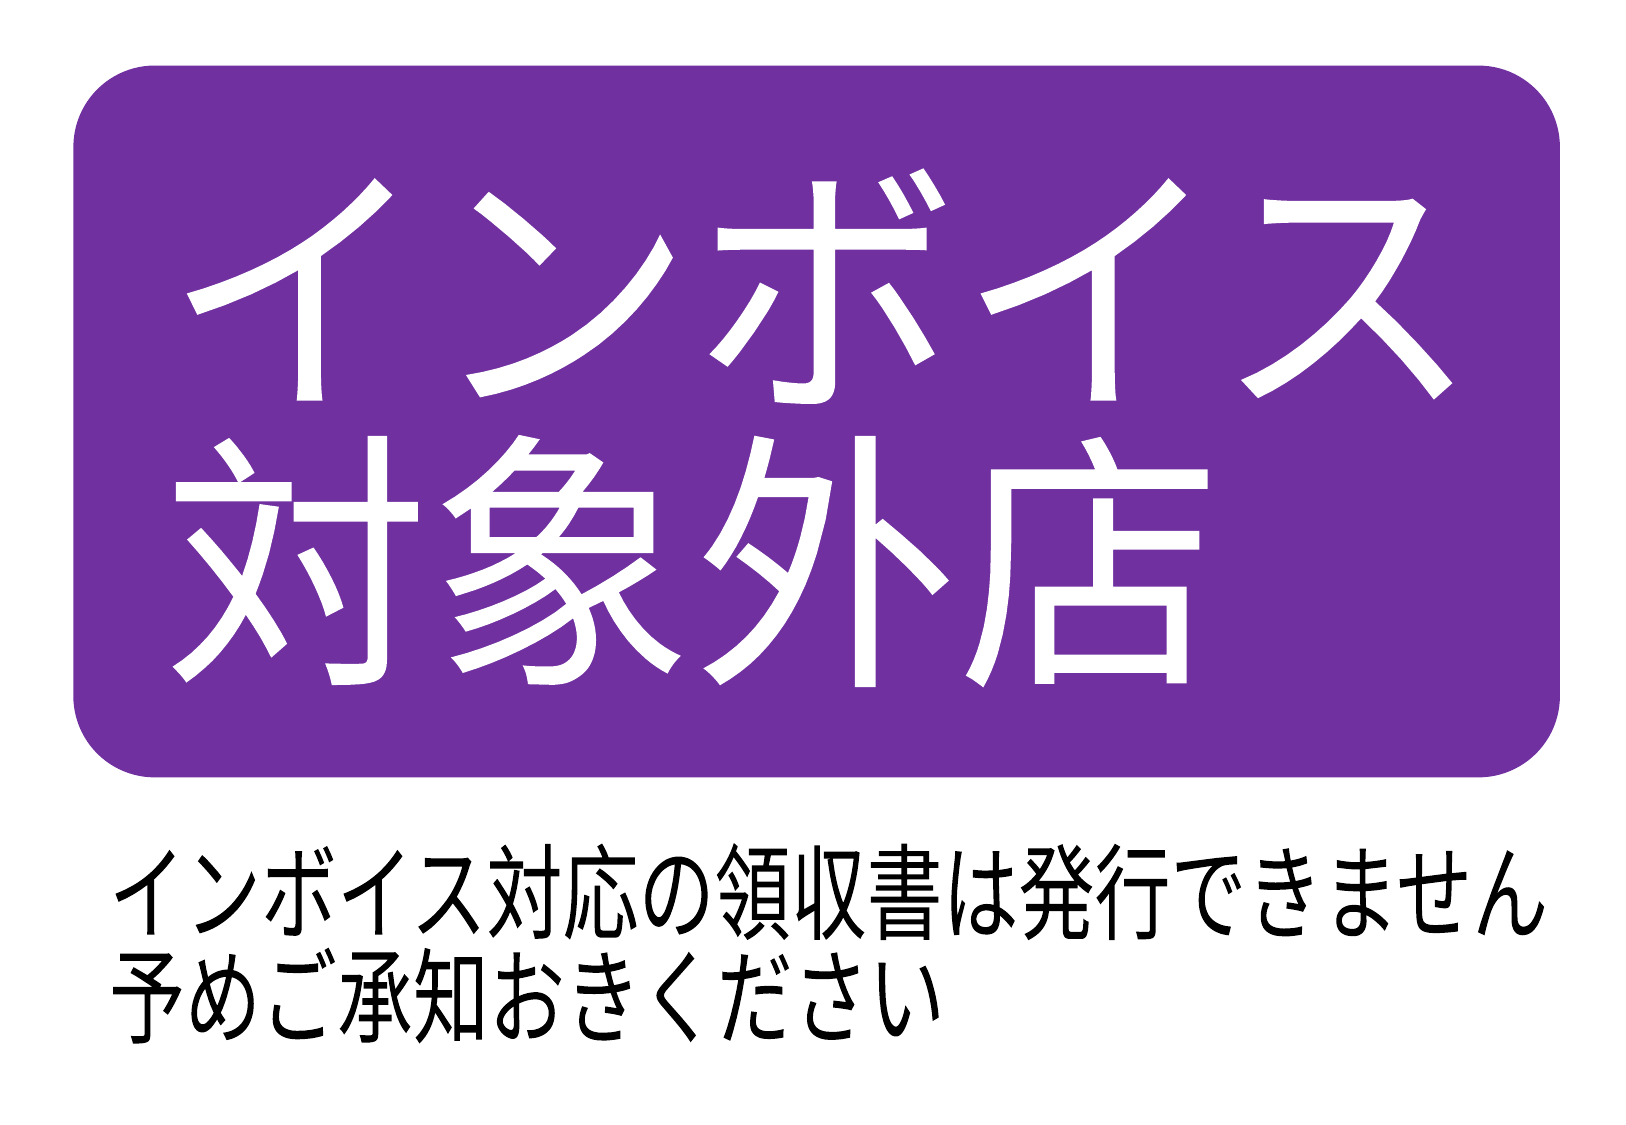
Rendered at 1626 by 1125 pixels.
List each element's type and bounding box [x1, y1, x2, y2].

text_box [86, 79, 1547, 764]
